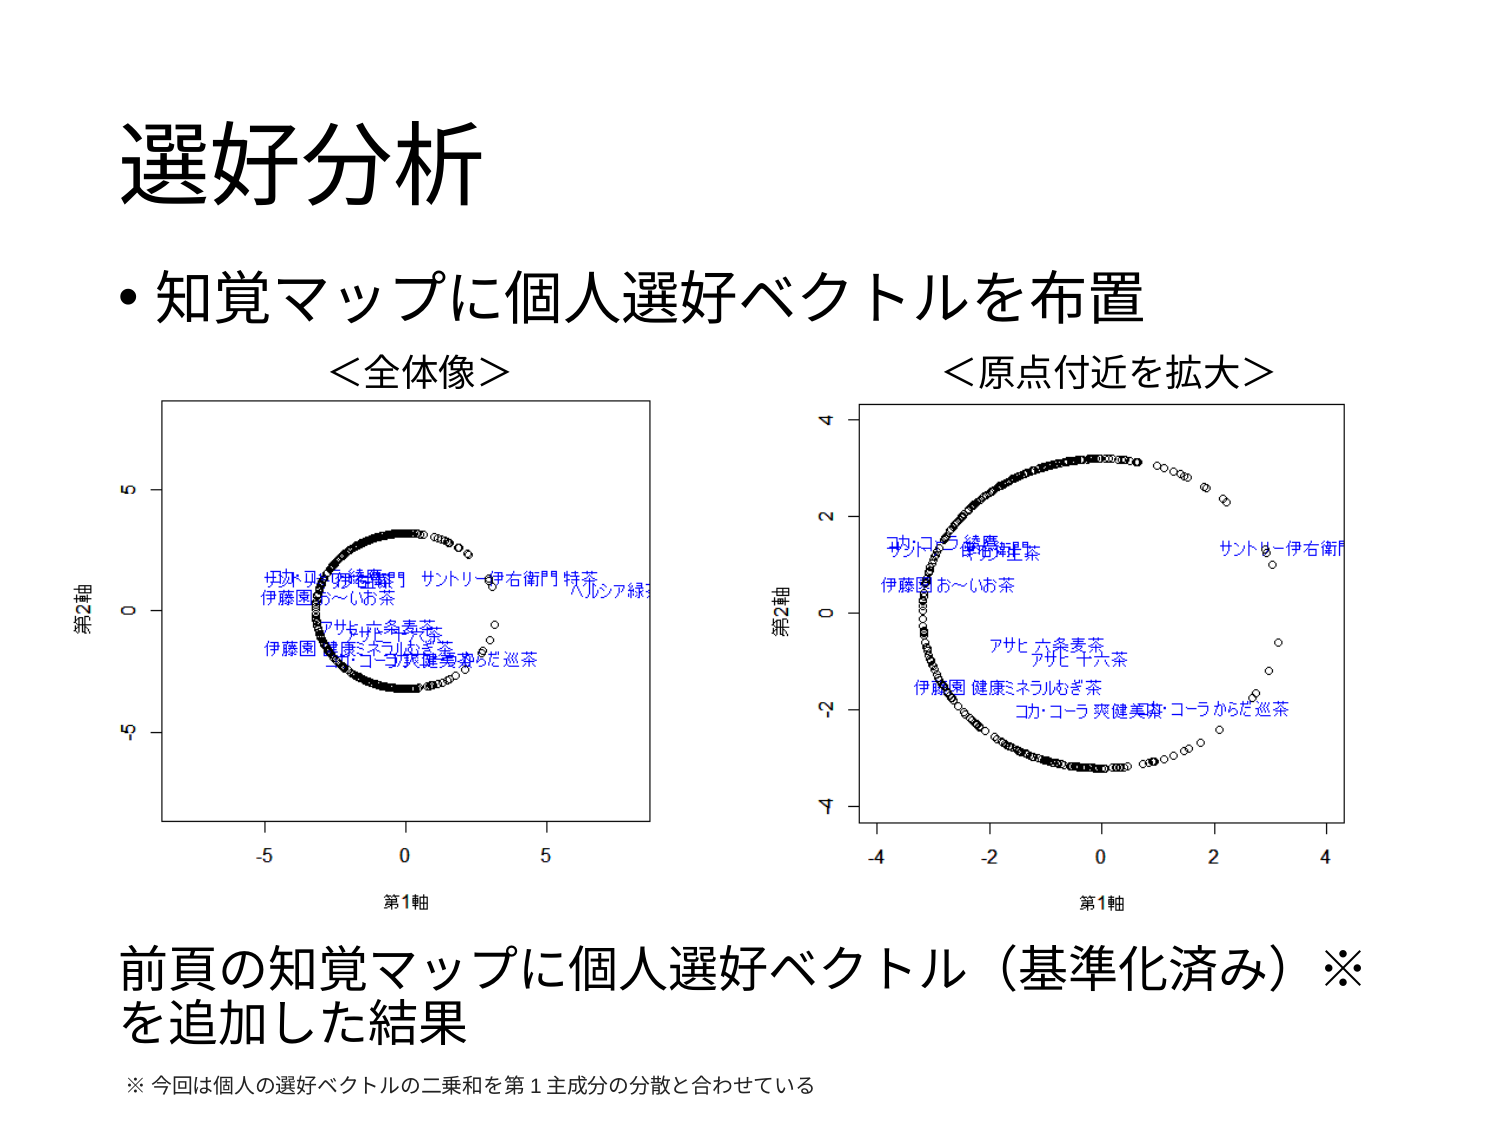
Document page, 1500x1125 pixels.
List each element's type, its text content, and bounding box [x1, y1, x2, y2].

list 知覚マップに個人選好ベクトルを布置 [103, 261, 1397, 363]
picture [69, 308, 698, 937]
text_box 前頁の知覚マップに個人選好ベクトル（基準化済み）※を追加した結果 [103, 936, 1397, 1038]
title 選好分析 [103, 59, 1397, 261]
text_box ※今回は個人の選好ベクトルの二乗和を第1主成分の分散と合わせている [110, 1065, 832, 1106]
picture [767, 311, 1391, 937]
